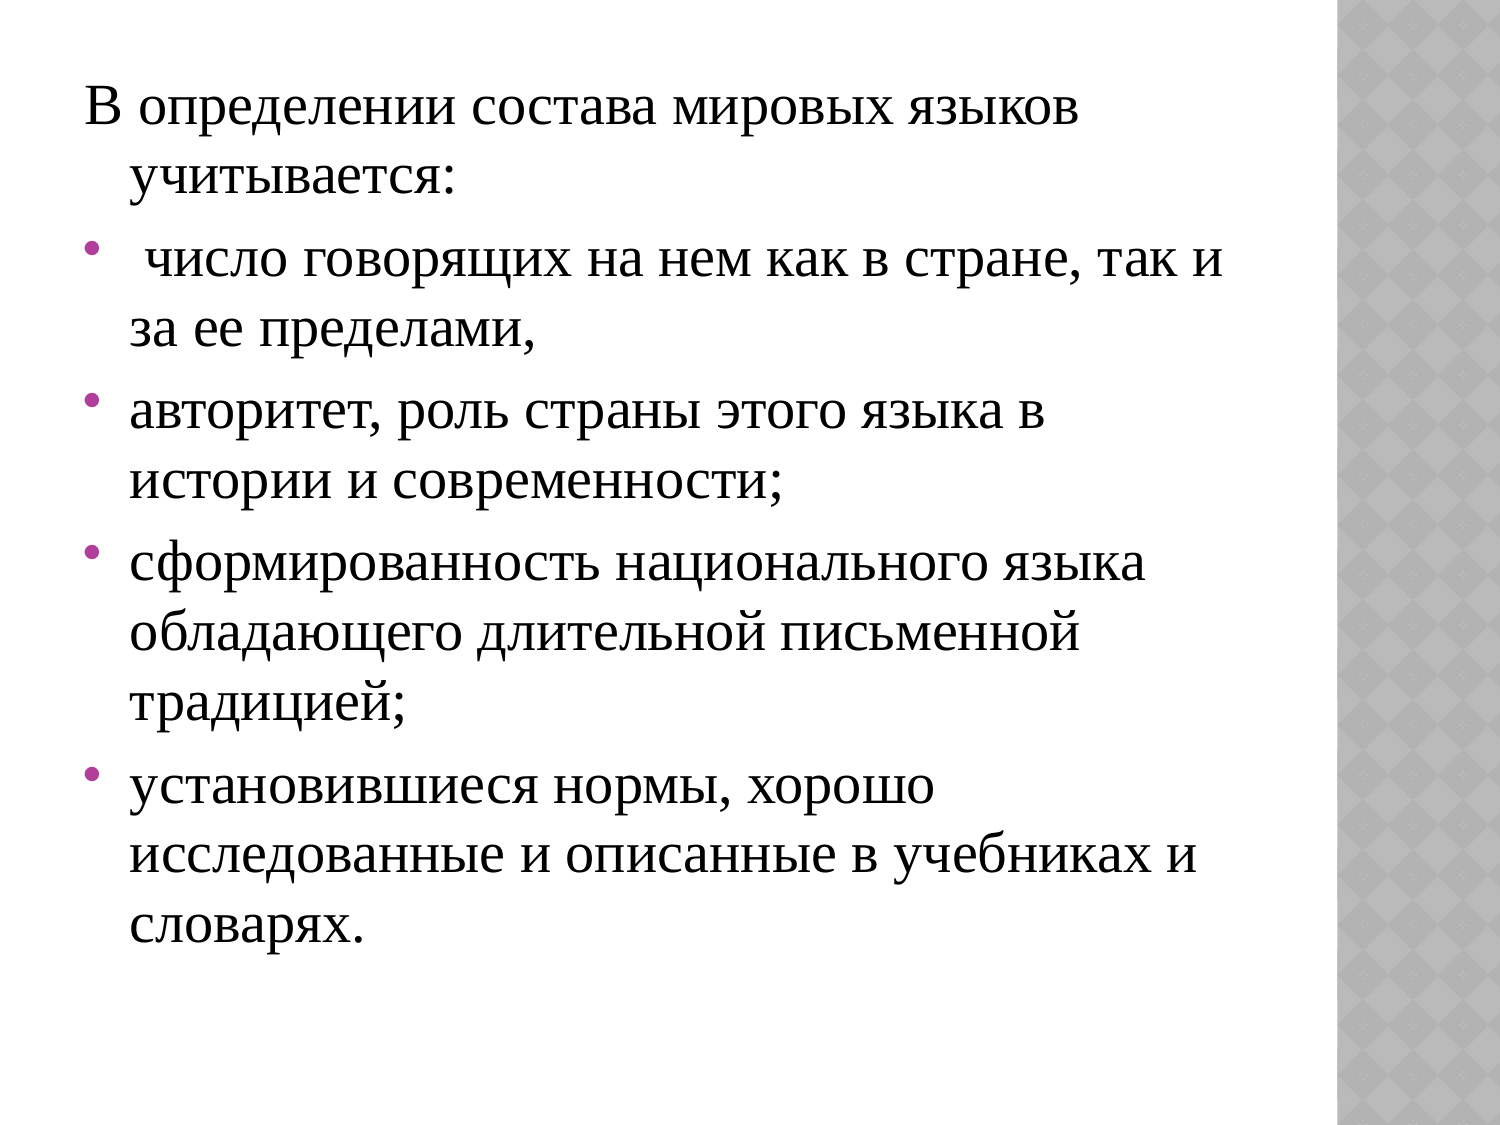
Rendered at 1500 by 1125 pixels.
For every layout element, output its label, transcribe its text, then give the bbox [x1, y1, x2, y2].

list В определении состава мировых языков учитывается: число говорящих на нем как в стране, так и за ее пределами, авторитет, роль страны этого языка в истории и современности; сформированность национального языка обладающего длительной письменной традицией; установившиеся нормы, хорошо исследованные и описанные в учебниках и словарях. [70, 58, 1263, 1059]
